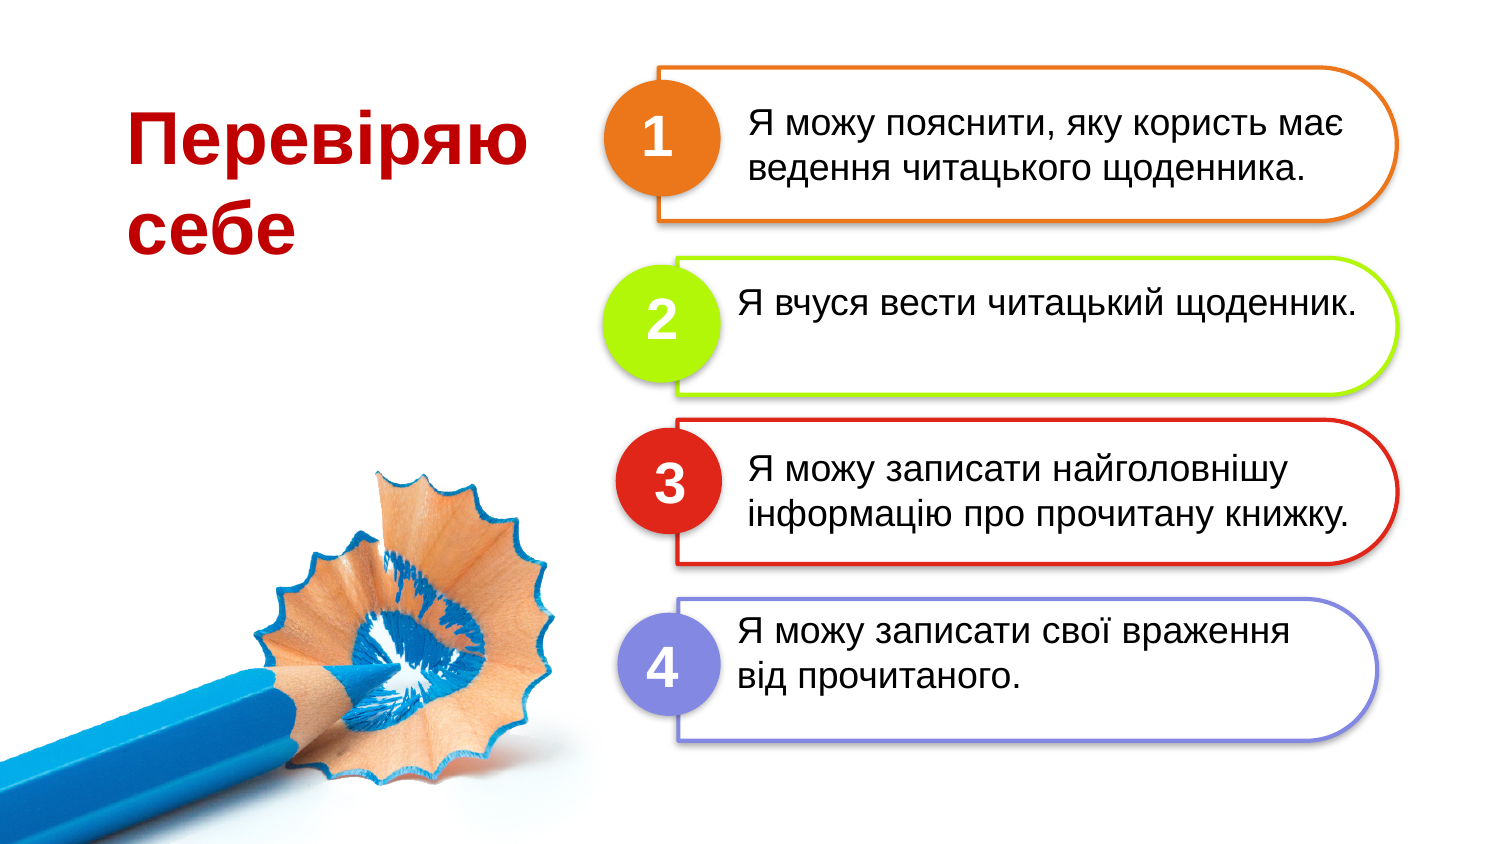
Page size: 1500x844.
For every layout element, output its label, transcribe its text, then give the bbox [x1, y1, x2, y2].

text_box [616, 628, 631, 701]
picture [0, 469, 636, 844]
text_box 2 [631, 273, 694, 359]
text_box 4 [631, 621, 694, 707]
text_box [601, 263, 722, 384]
text_box [677, 627, 1378, 742]
text_box [676, 347, 1378, 396]
text_box [638, 611, 722, 717]
text_box 3 [639, 437, 702, 523]
list Перевіряю себе [112, 79, 578, 281]
text_box Я вчуся вести читацький щоденник. [722, 270, 1424, 376]
text_box 1 [614, 90, 702, 176]
text_box [614, 427, 723, 535]
text_box Я можу записати свої враження від прочитаного. [722, 598, 1364, 704]
text_box [676, 419, 1379, 565]
text_box [628, 79, 697, 90]
text_box [677, 598, 722, 645]
text_box Я можу записати найголовнішу інформацію про прочитану книжку. [732, 436, 1434, 542]
text_box Я можу пояснити, яку користь має ведення читацького щоденника. [732, 90, 1403, 196]
text_box [603, 104, 614, 173]
text_box [676, 257, 1370, 307]
text_box [658, 66, 1378, 222]
text_box [617, 94, 722, 198]
